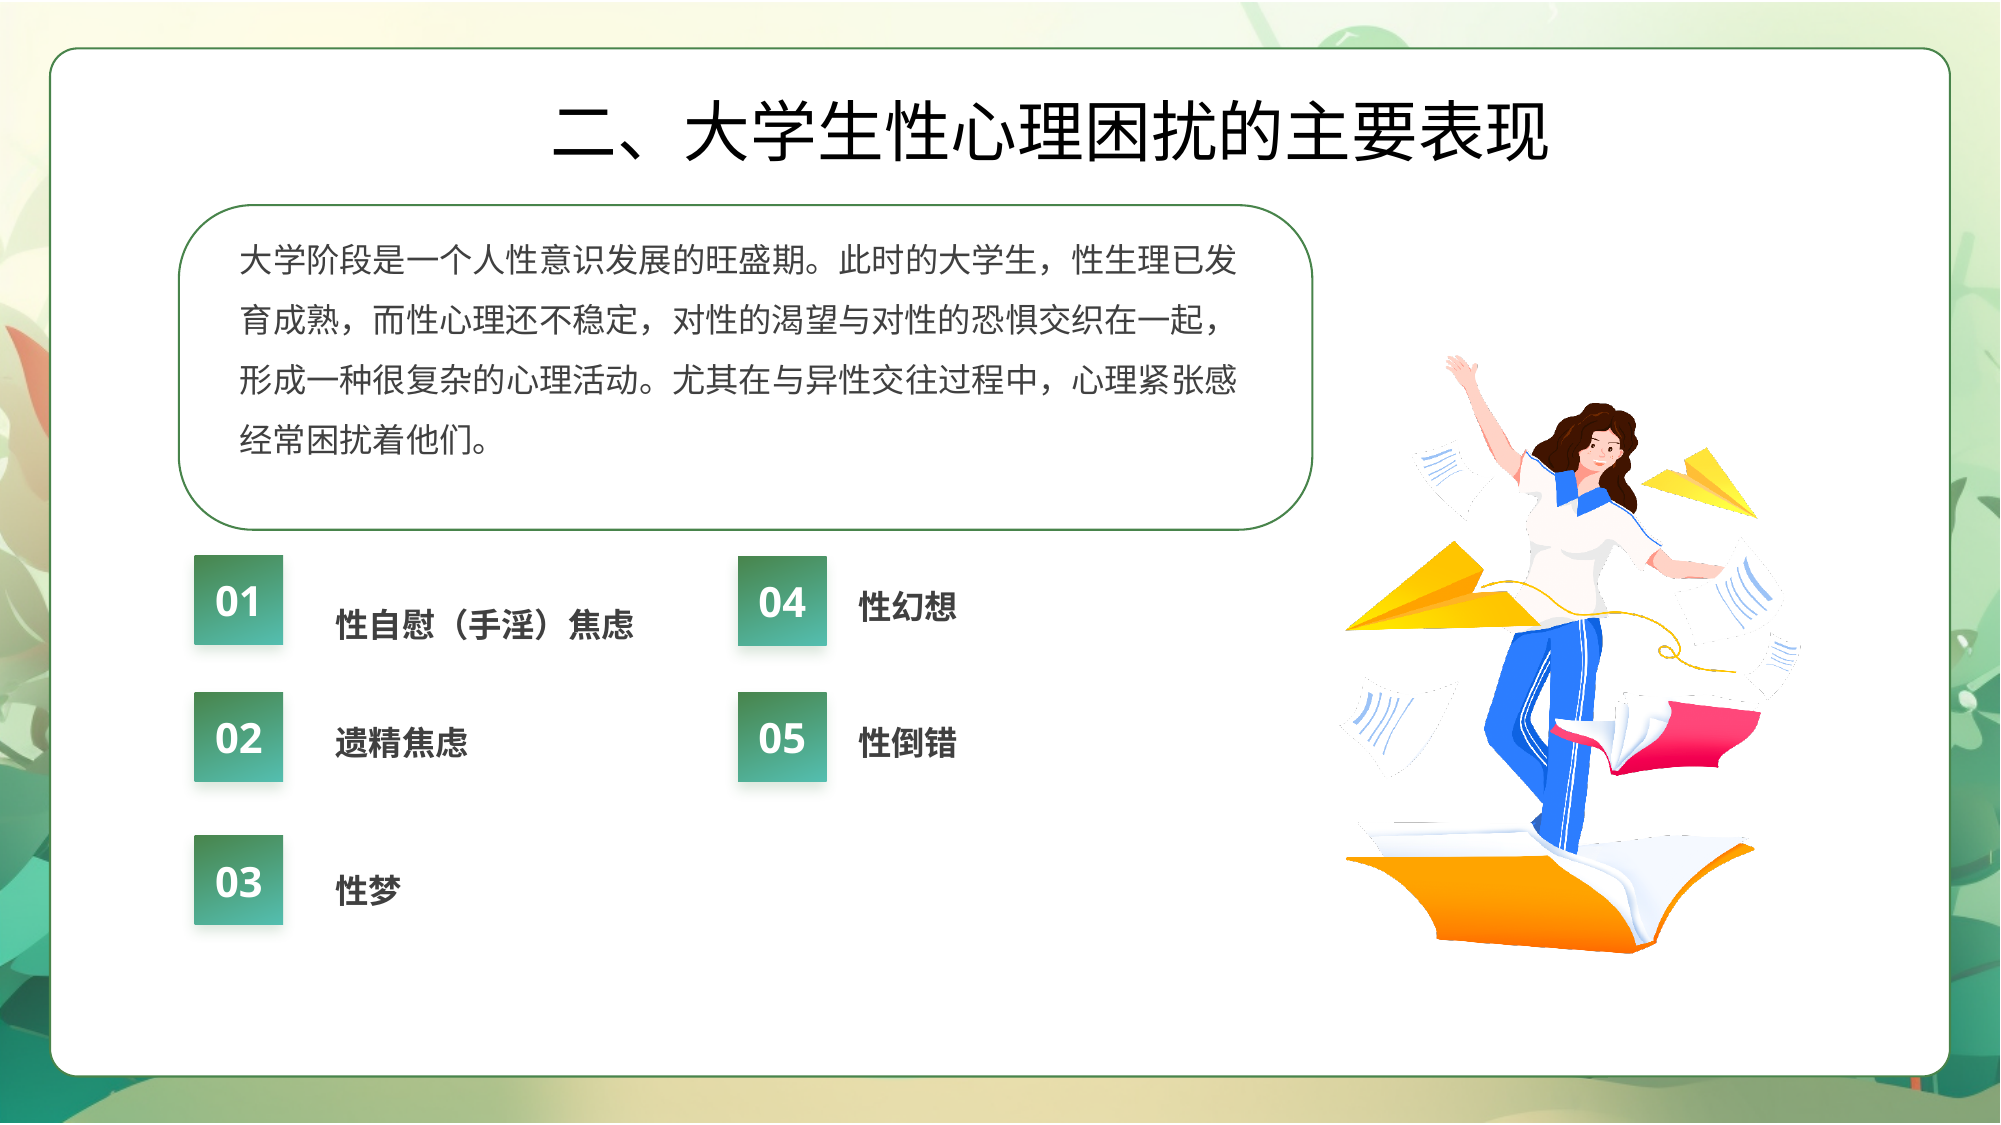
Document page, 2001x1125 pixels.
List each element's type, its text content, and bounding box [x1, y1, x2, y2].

text_box 03 [194, 835, 284, 926]
picture [0, 2, 2000, 1123]
text_box [177, 204, 1314, 531]
text_box 性倒错 [839, 692, 1181, 781]
text_box 05 [737, 692, 828, 783]
text_box 遗精焦虑 [317, 692, 658, 781]
text_box 04 [737, 556, 828, 646]
text_box 02 [194, 692, 284, 783]
text_box 性梦 [317, 840, 658, 929]
text_box 性幻想 [839, 556, 1181, 645]
text_box 01 [194, 555, 284, 645]
text_box 二、大学生性心理困扰的主要表现 [416, 82, 1686, 177]
text_box 性自慰（手淫）焦虑 [317, 574, 658, 663]
